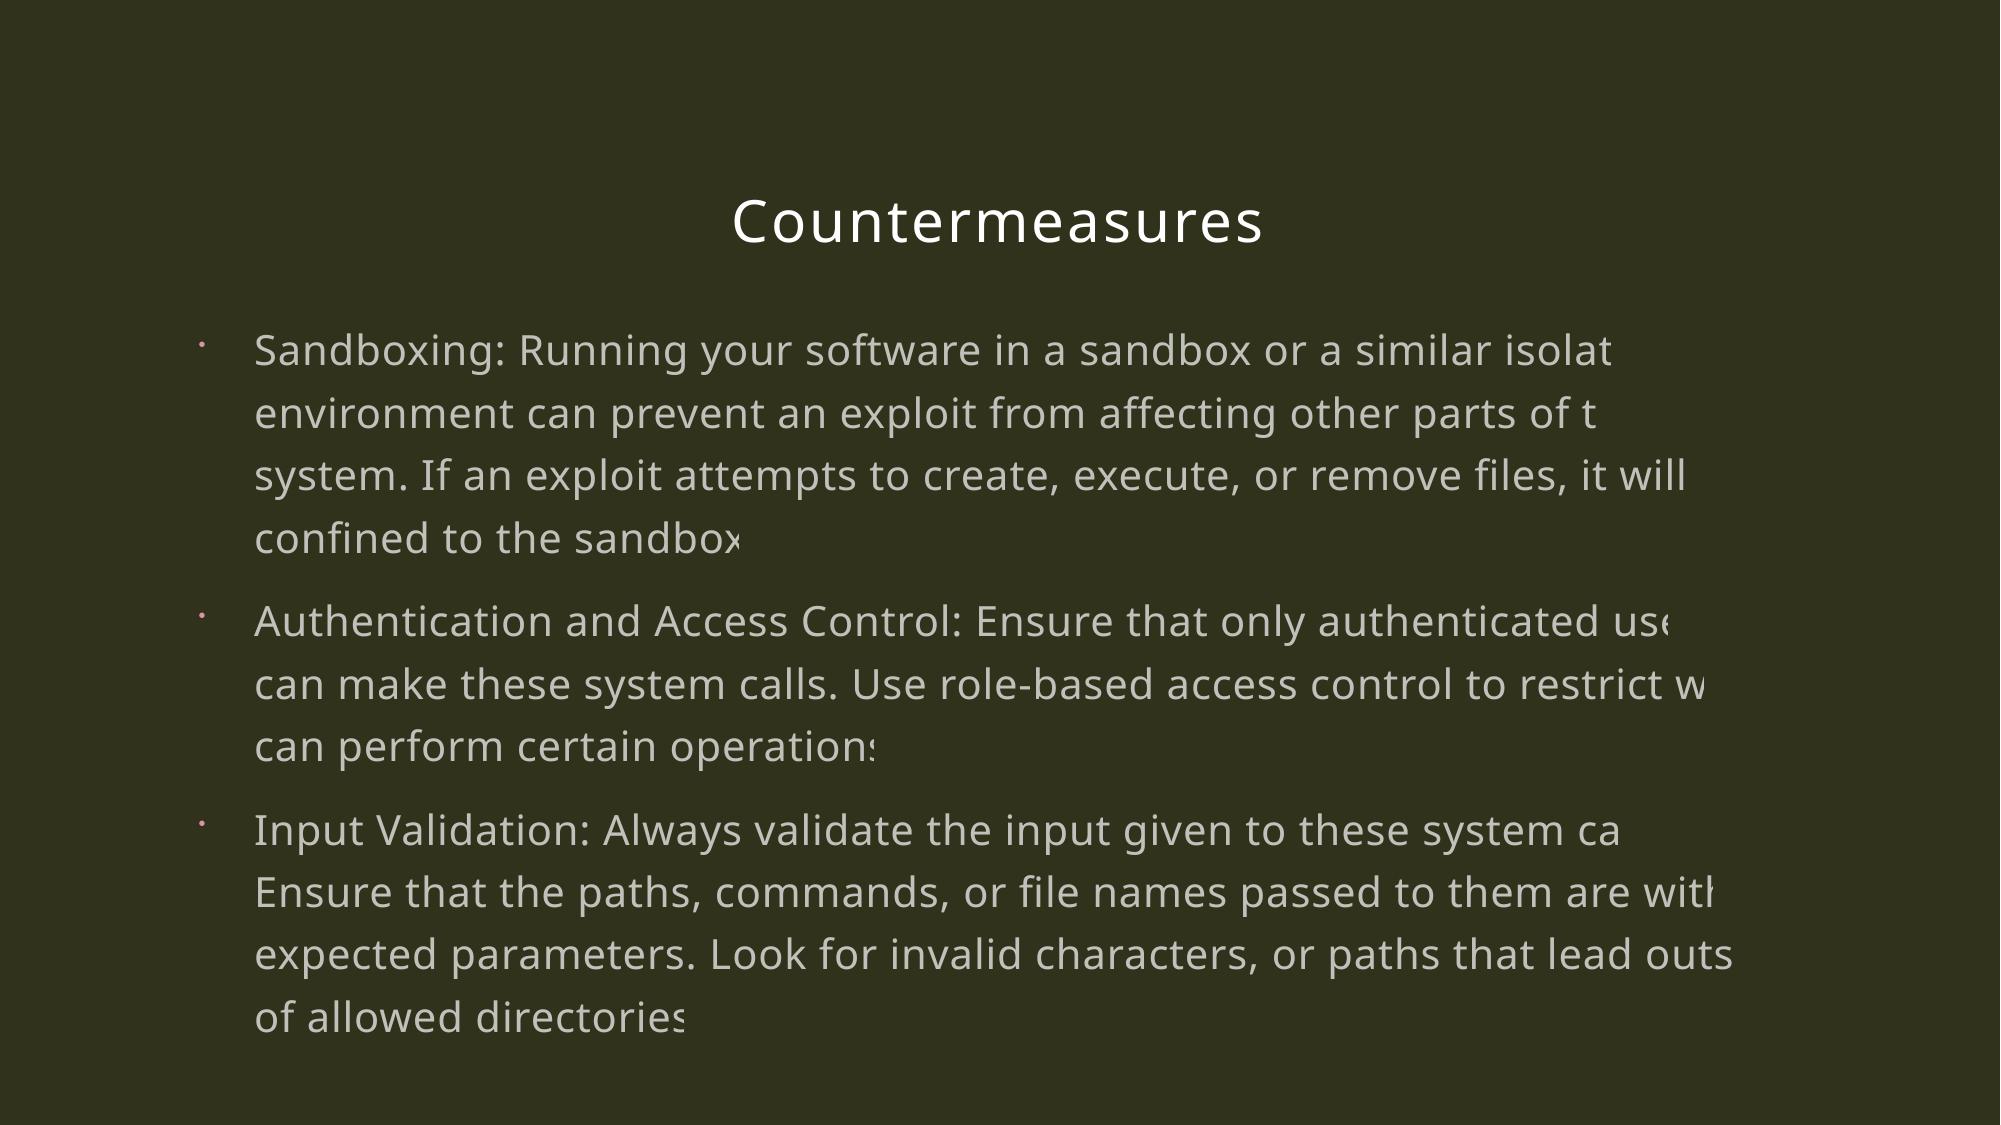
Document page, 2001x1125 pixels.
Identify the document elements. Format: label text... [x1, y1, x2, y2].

title Countermeasures [177, 165, 1822, 274]
list Sandboxing: Running your software in a sandbox or a similar isolated environment can prevent an exploit from affecting other parts of the system. If an exploit attempts to create, execute, or remove files, it will be confined to the sandbox. Authentication and Access Control: Ensure that only authenticated users can make these system calls. Use role-based access control to restrict who can perform certain operations. Input Validation: Always validate the input given to these system calls. Ensure that the paths, commands, or file names passed to them are within expected parameters. Look for invalid characters, or paths that lead outside of allowed directories. [177, 293, 1822, 947]
